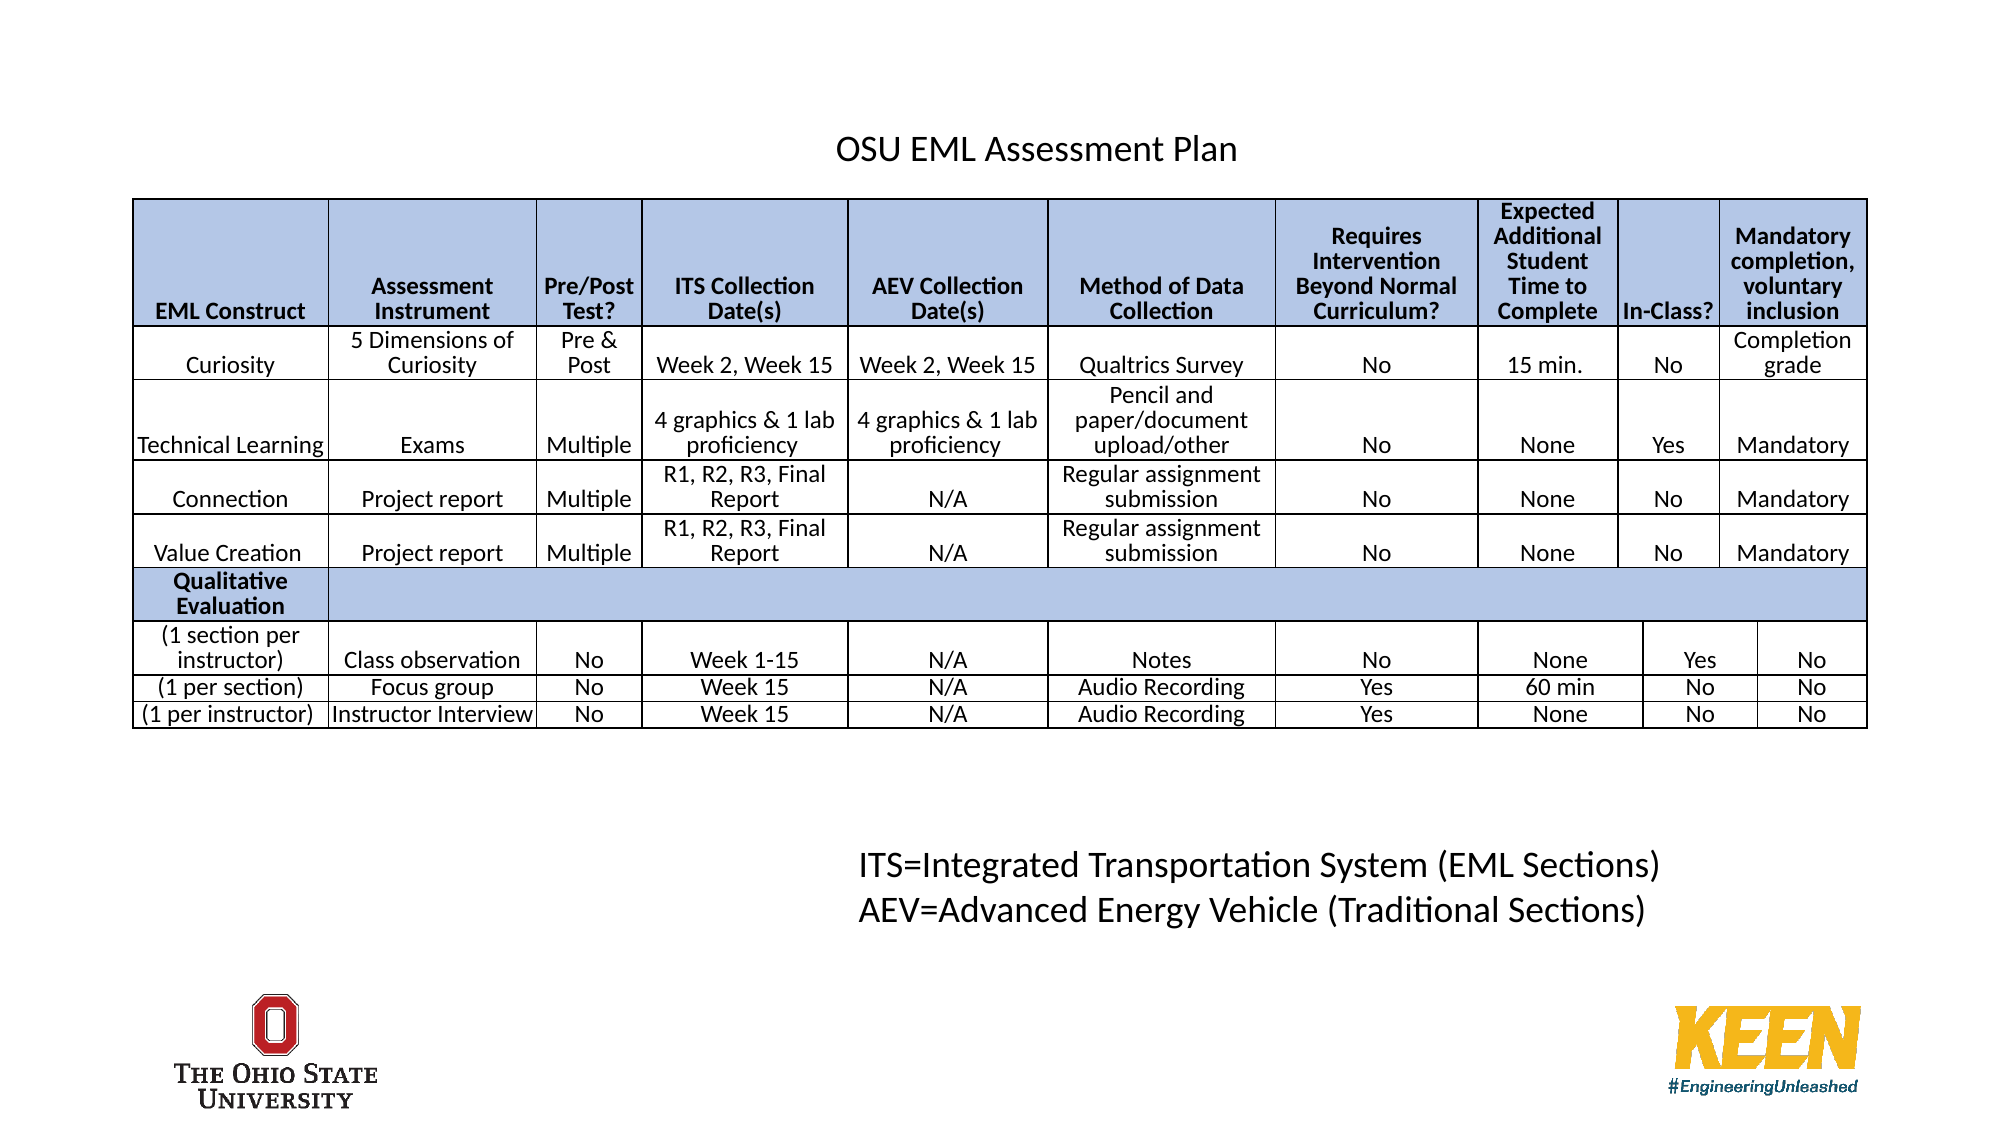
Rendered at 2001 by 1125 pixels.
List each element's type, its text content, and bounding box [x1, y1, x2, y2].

table_cell Technical Learning [134, 380, 328, 459]
table_cell 15 min. [1479, 327, 1617, 379]
table_cell No [1276, 515, 1477, 567]
table_cell No [537, 622, 641, 674]
table_cell Value Creation [134, 515, 328, 567]
table_cell Project report [329, 461, 536, 513]
table_cell No [1619, 515, 1719, 567]
table_cell No [1644, 702, 1757, 727]
table_cell Notes [1049, 622, 1275, 674]
table_cell Instructor Interview [329, 702, 536, 727]
table_cell None [1479, 702, 1642, 727]
table_cell Pre & Post [537, 327, 641, 379]
table_header AEV Collection Date(s) [849, 200, 1047, 325]
table_header In-Class? [1619, 200, 1719, 325]
table_cell Pencil and paper/document upload/other [1049, 380, 1275, 459]
table_cell 5 Dimensions of Curiosity [329, 327, 536, 379]
table_cell No [1644, 676, 1757, 701]
table_cell Focus group [329, 676, 536, 701]
picture [1655, 990, 1874, 1111]
table_cell No [1758, 676, 1866, 701]
table_cell R1, R2, R3, Final Report [643, 515, 847, 567]
table_cell (1 per section) [134, 676, 328, 701]
table_header Expected Additional Student Time to Complete [1479, 200, 1617, 325]
table_cell 4 graphics & 1 lab proficiency [849, 380, 1047, 459]
table_cell No [1276, 622, 1477, 674]
picture [171, 990, 380, 1111]
table_cell Audio Recording [1049, 676, 1275, 701]
table_cell Multiple [537, 515, 641, 567]
table_cell Week 2, Week 15 [849, 327, 1047, 379]
table_cell Audio Recording [1049, 702, 1275, 727]
text_box OSU EML Assessment Plan [821, 116, 1254, 177]
table_cell Week 15 [643, 676, 847, 701]
table_cell No [1619, 461, 1719, 513]
table_cell None [1479, 380, 1617, 459]
table_header Requires Intervention Beyond Normal Curriculum? [1276, 200, 1477, 325]
table_cell 4 graphics & 1 lab proficiency [643, 380, 847, 459]
table_header Mandatory completion, voluntary inclusion [1720, 200, 1866, 325]
table_cell None [1479, 622, 1642, 674]
table_cell None [1479, 461, 1617, 513]
table_cell (1 section per instructor) [134, 622, 328, 674]
table_cell No [1619, 327, 1719, 379]
table_cell Curiosity [134, 327, 328, 379]
table_cell No [1276, 327, 1477, 379]
table_cell No [537, 676, 641, 701]
table_cell Yes [1276, 702, 1477, 727]
table_cell Connection [134, 461, 328, 513]
table_cell Multiple [537, 461, 641, 513]
table_cell Yes [1619, 380, 1719, 459]
table_cell Project report [329, 515, 536, 567]
table_cell No [1758, 702, 1866, 727]
table_cell N/A [849, 515, 1047, 567]
table_cell Mandatory [1720, 515, 1866, 567]
table_cell No [1276, 380, 1477, 459]
table_header Method of Data Collection [1049, 200, 1275, 325]
table_header Assessment Instrument [329, 200, 536, 325]
table_cell Qualtrics Survey [1049, 327, 1275, 379]
table_cell Multiple [537, 380, 641, 459]
table_header Pre/Post Test? [537, 200, 641, 325]
table_cell No [1758, 622, 1866, 674]
table_cell R1, R2, R3, Final Report [643, 461, 847, 513]
table_cell Yes [1276, 676, 1477, 701]
table_cell N/A [849, 461, 1047, 513]
table_cell Week 1-15 [643, 622, 847, 674]
table_cell Week 2, Week 15 [643, 327, 847, 379]
text_box ITS=Integrated Transportation System (EML Sections) AEV=Advanced Energy Vehicle (Traditional Sections) [843, 832, 1677, 938]
table_cell Week 15 [643, 702, 847, 727]
table_cell Qualitative Evaluation [134, 568, 328, 620]
table_header EML Construct [134, 200, 328, 325]
table_cell No [537, 702, 641, 727]
table_cell 60 min [1479, 676, 1642, 701]
table_header ITS Collection Date(s) [643, 200, 847, 325]
table_cell [329, 568, 1866, 620]
table_cell (1 per instructor) [134, 702, 328, 727]
table_cell N/A [849, 702, 1047, 727]
table_cell Yes [1644, 622, 1757, 674]
table_cell Class observation [329, 622, 536, 674]
table_cell None [1479, 515, 1617, 567]
table_cell Regular assignment submission [1049, 461, 1275, 513]
table_cell Completion grade [1720, 327, 1866, 379]
table_cell Mandatory [1720, 461, 1866, 513]
table_cell Mandatory [1720, 380, 1866, 459]
table_cell No [1276, 461, 1477, 513]
table_cell Regular assignment submission [1049, 515, 1275, 567]
table_cell Exams [329, 380, 536, 459]
table_cell N/A [849, 676, 1047, 701]
table_cell N/A [849, 622, 1047, 674]
